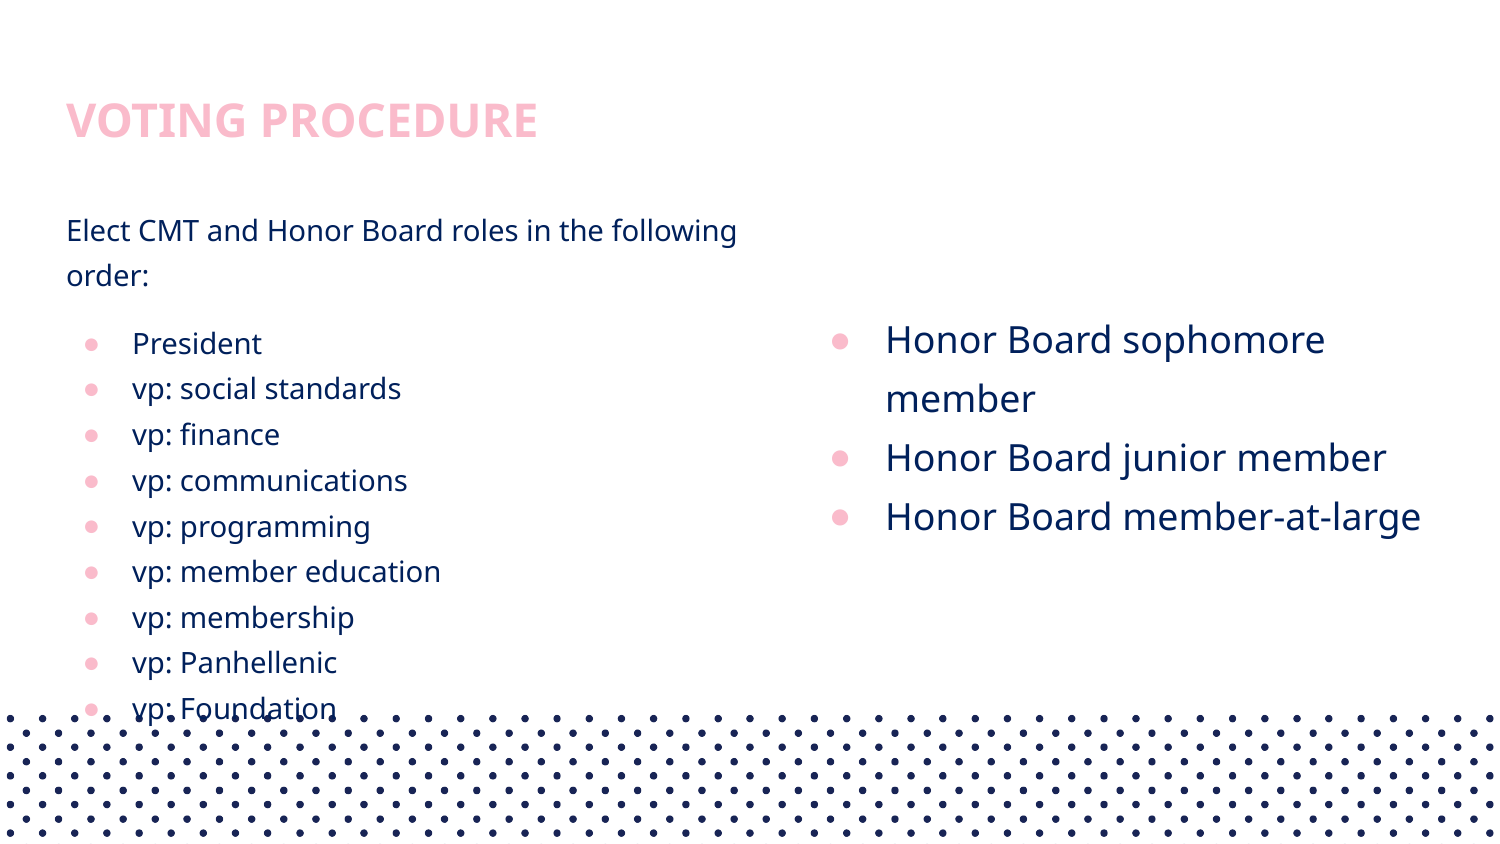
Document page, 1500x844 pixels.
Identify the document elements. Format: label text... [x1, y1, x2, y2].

list Elect CMT and Honor Board roles in the following order: President vp: social standards vp: finance vp: communications vp: programming vp: member education vp: membership vp: Panhellenic vp: Foundation [51, 189, 756, 750]
title VOTING PROCEDURE [51, 72, 1449, 167]
picture [0, 711, 1500, 844]
list Honor Board sophomore member Honor Board junior member Honor Board member-at-large [795, 215, 1500, 776]
